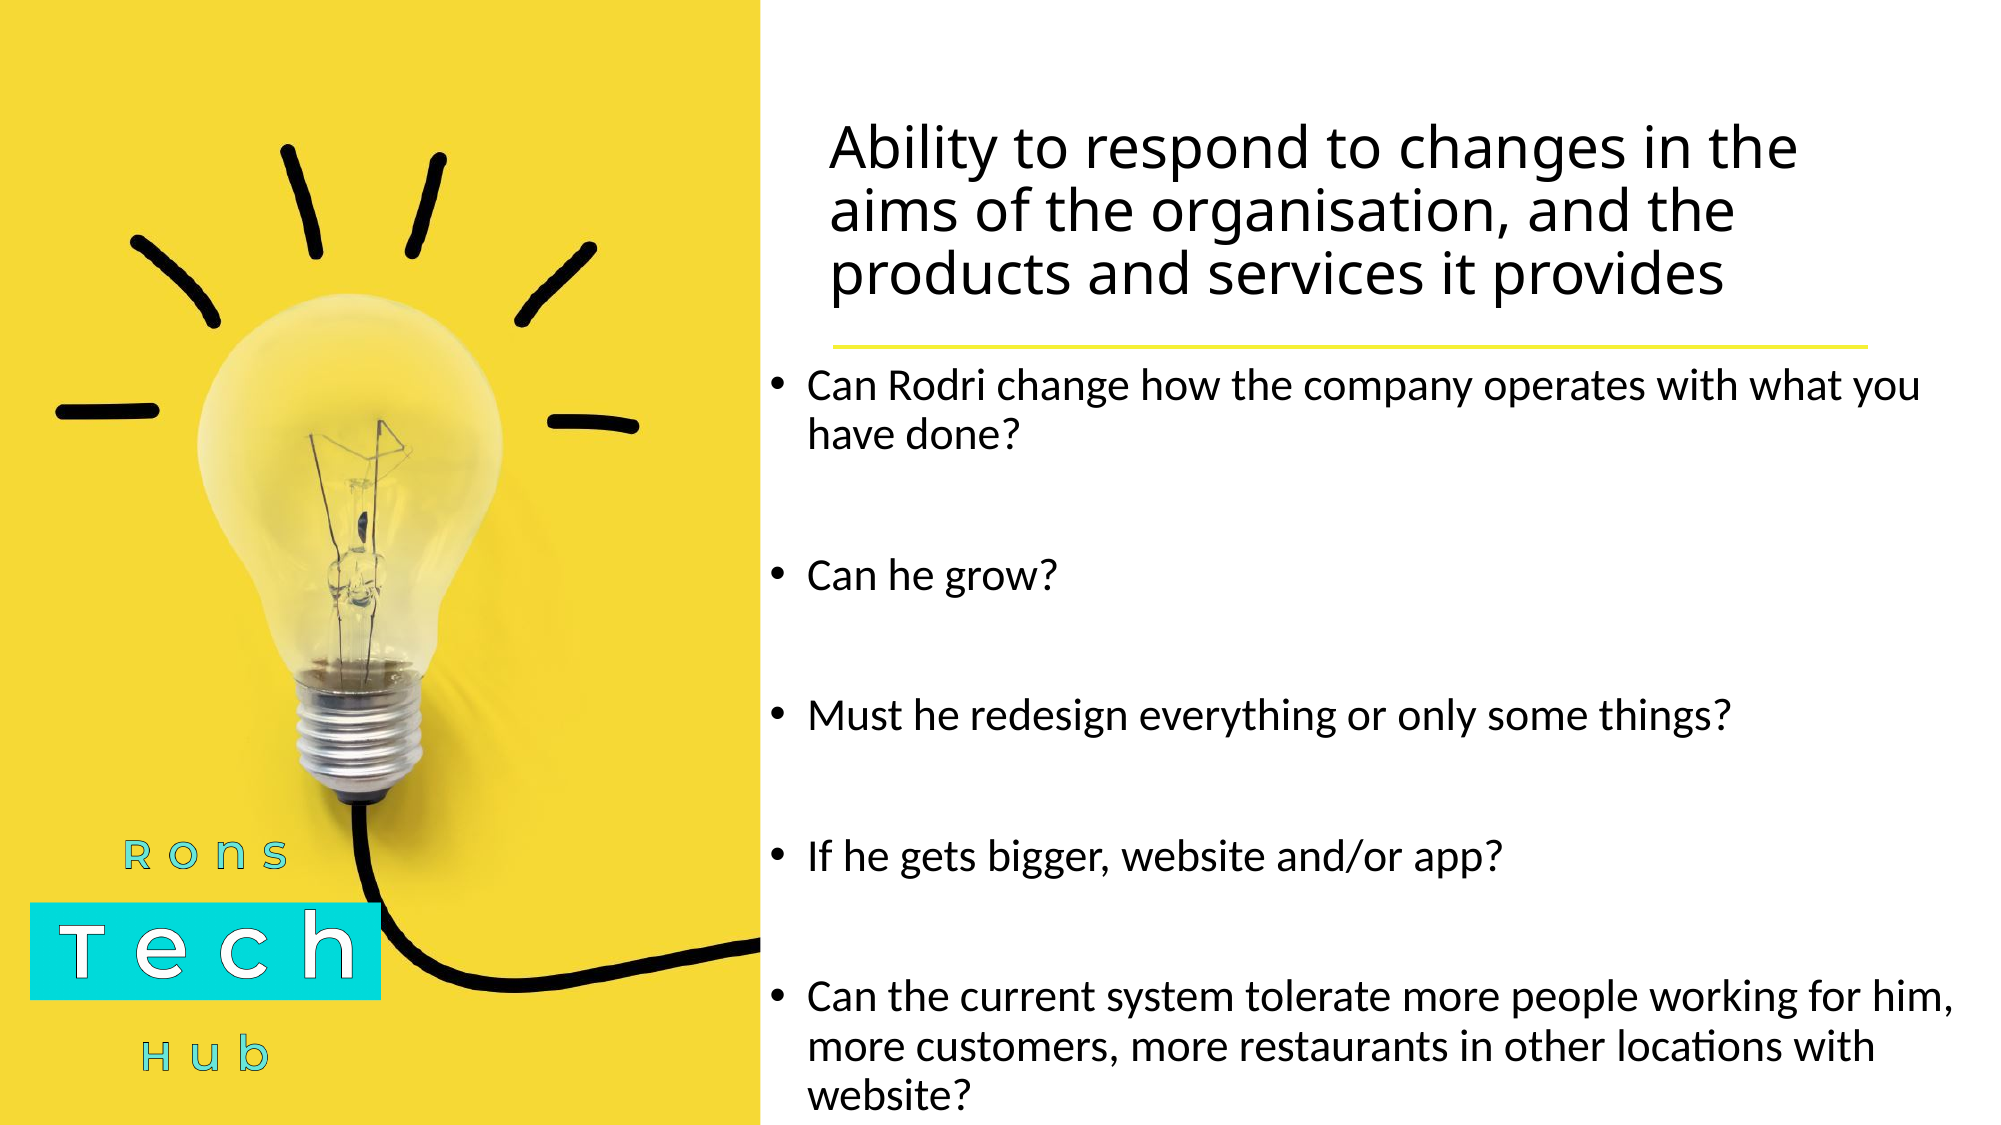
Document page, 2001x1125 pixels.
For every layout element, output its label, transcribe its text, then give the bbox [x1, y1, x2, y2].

picture [0, 0, 761, 1125]
list Can Rodri change how the company operates with what you have done? Can he grow? Must he redesign everything or only some things? If he gets bigger, website and/or app? Can the current system tolerate more people working for him, more customers, more restaurants in other locations with website? [761, 353, 1992, 1125]
title Ability to respond to changes in the aims of the organisation, and the products and services it provides [814, 103, 1895, 315]
